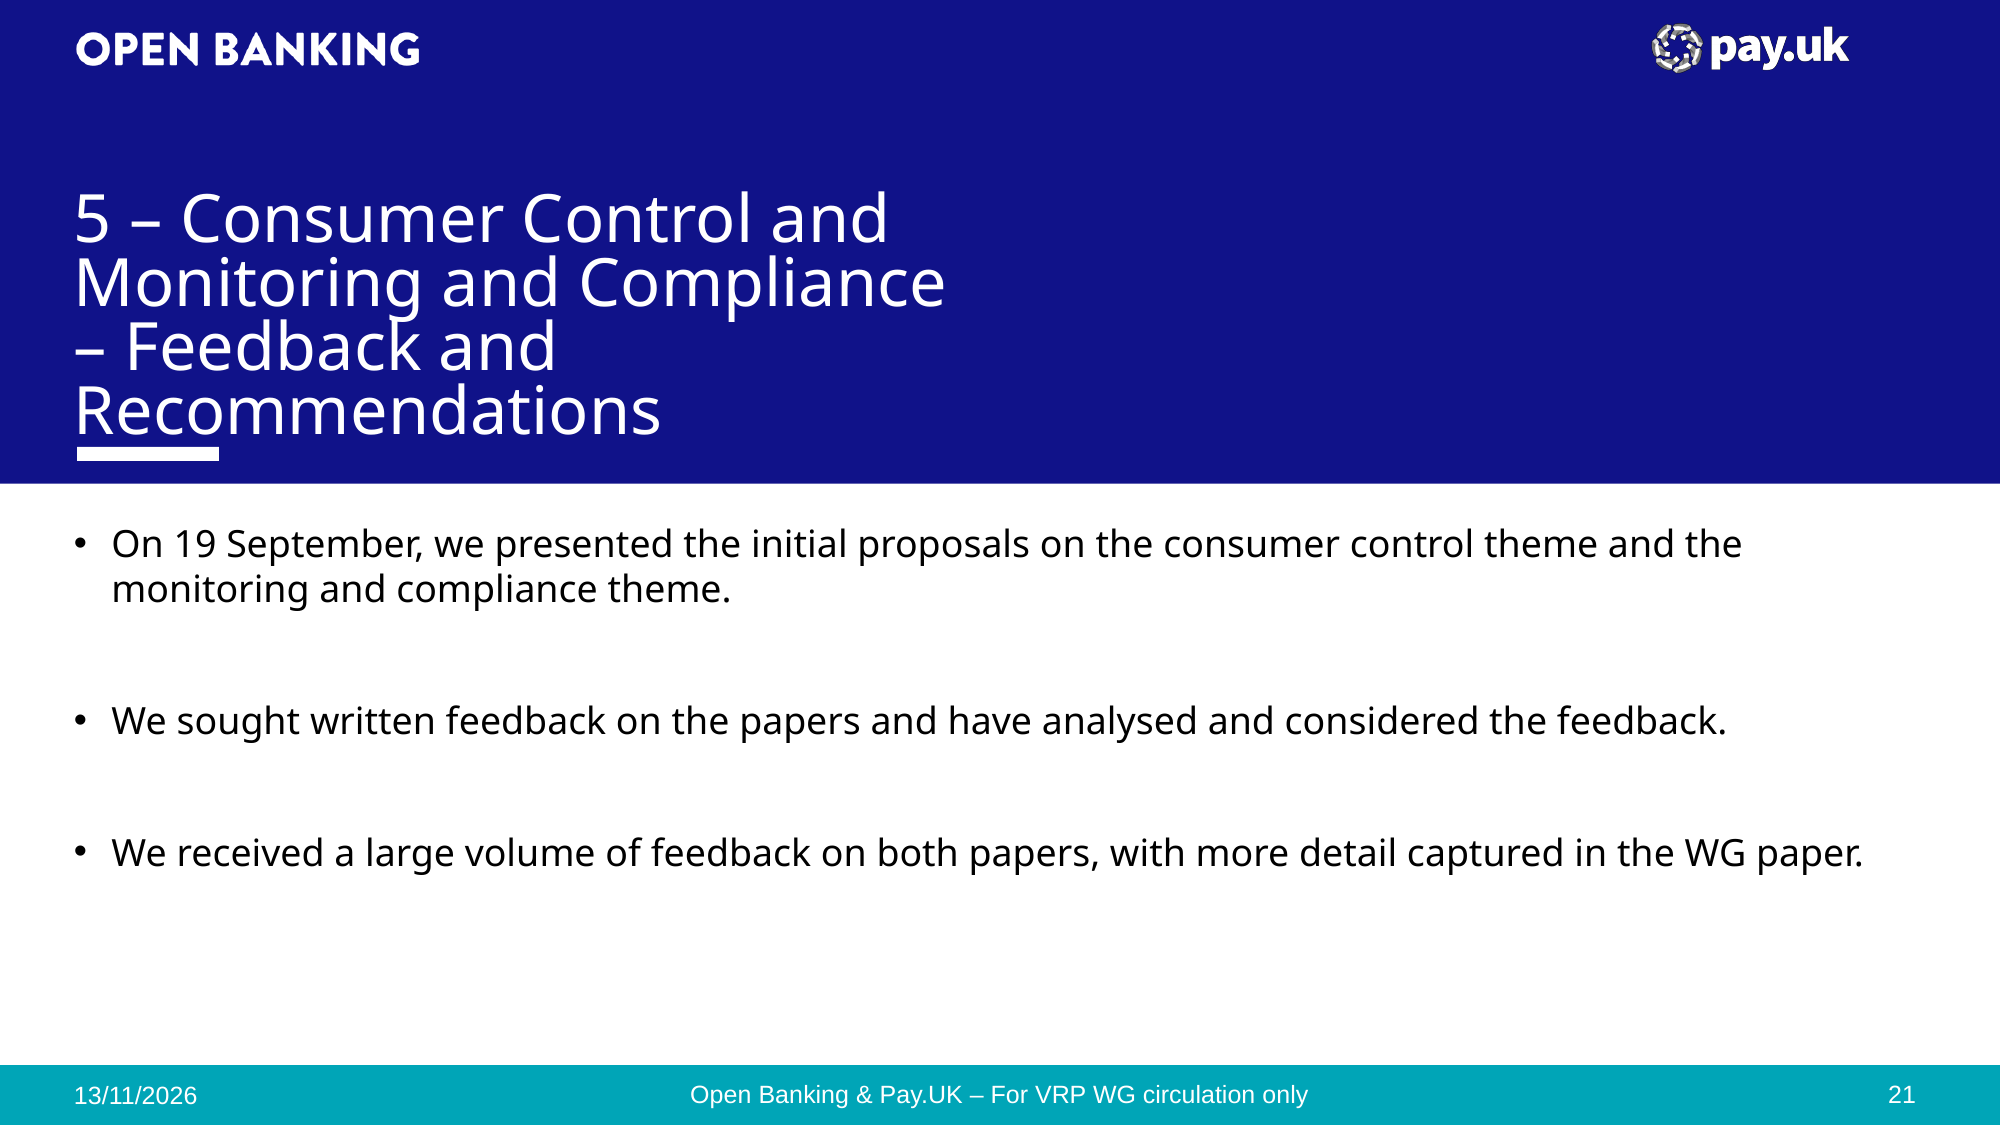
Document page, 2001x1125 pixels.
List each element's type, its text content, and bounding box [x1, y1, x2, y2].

picture [43, 0, 452, 97]
title 5 – Consumer Control and Monitoring and Compliance – Feedback and Recommendations [59, 163, 1000, 455]
slide_number 21 [1412, 1064, 1932, 1124]
footer Open Banking & Pay.UK – For VRP WG circulation only [662, 1064, 1338, 1124]
picture [1644, 12, 1856, 78]
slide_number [59, 1065, 509, 1125]
list On 19 September, we presented the initial proposals on the consumer control theme and the monitoring and compliance theme. ​ We sought written feedback on the papers and have analysed and considered the feedback. We received a large volume of feedback on both papers, with more detail captured in the WG paper. ​ [59, 512, 1932, 1017]
